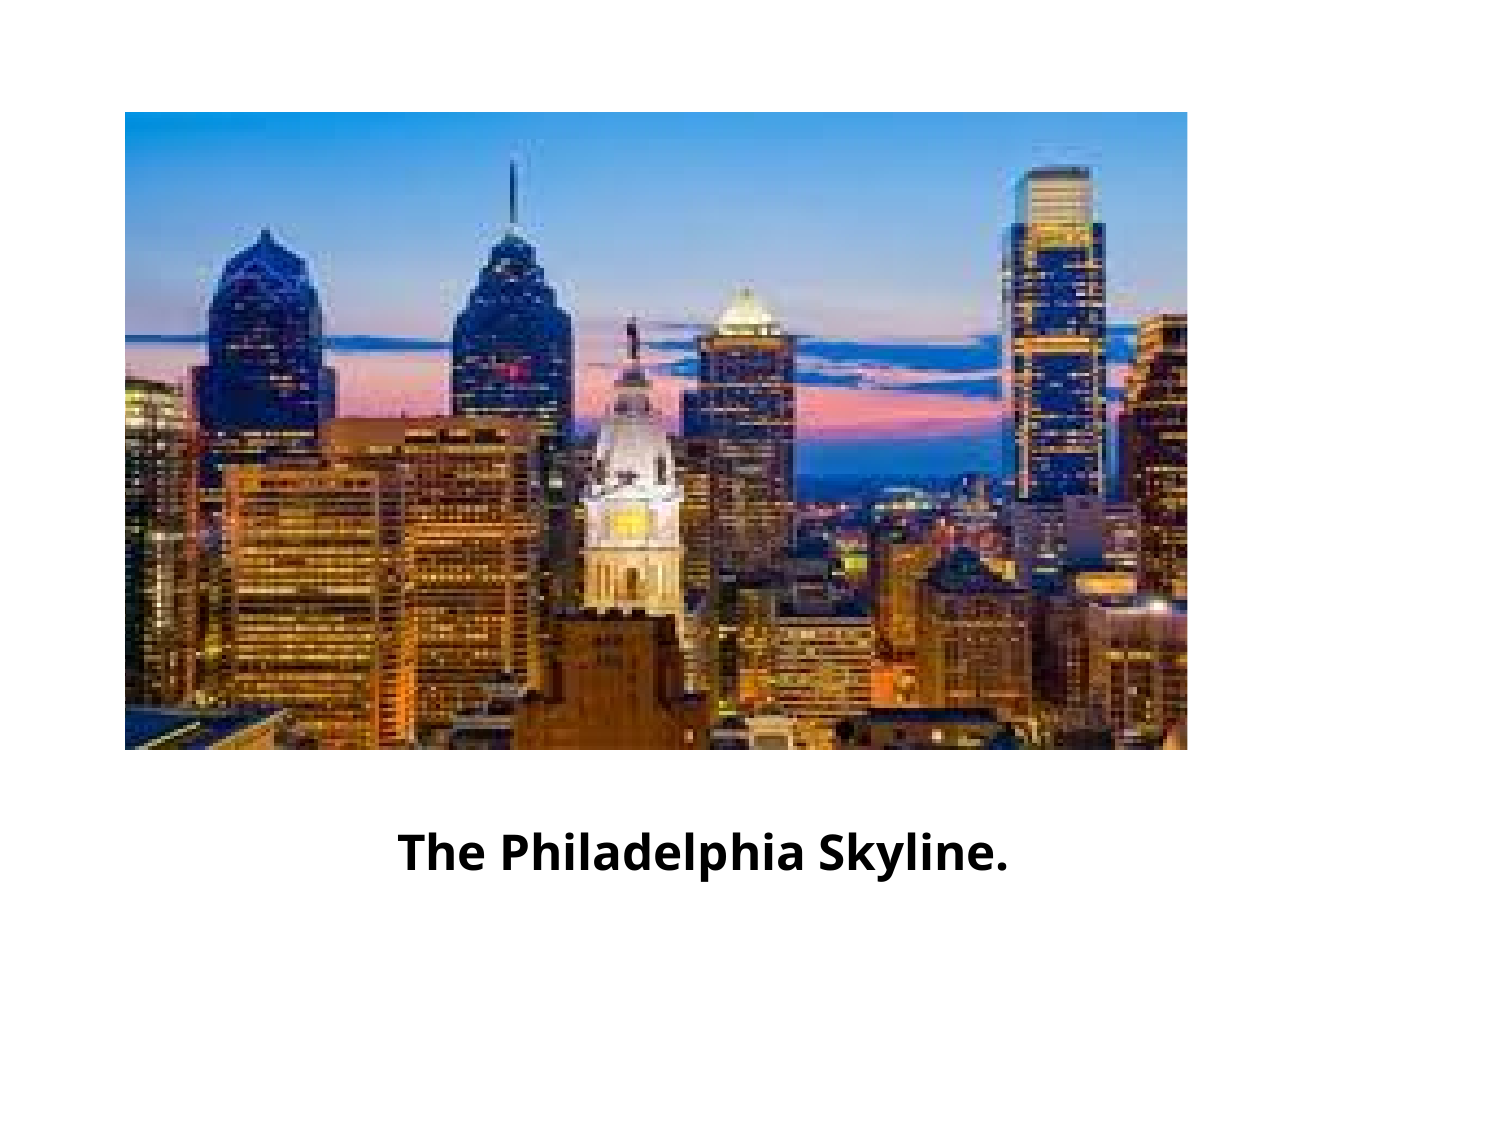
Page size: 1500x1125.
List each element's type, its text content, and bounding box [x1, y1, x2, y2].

title The Philadelphia Skyline. [294, 812, 1188, 888]
picture [124, 112, 1188, 751]
